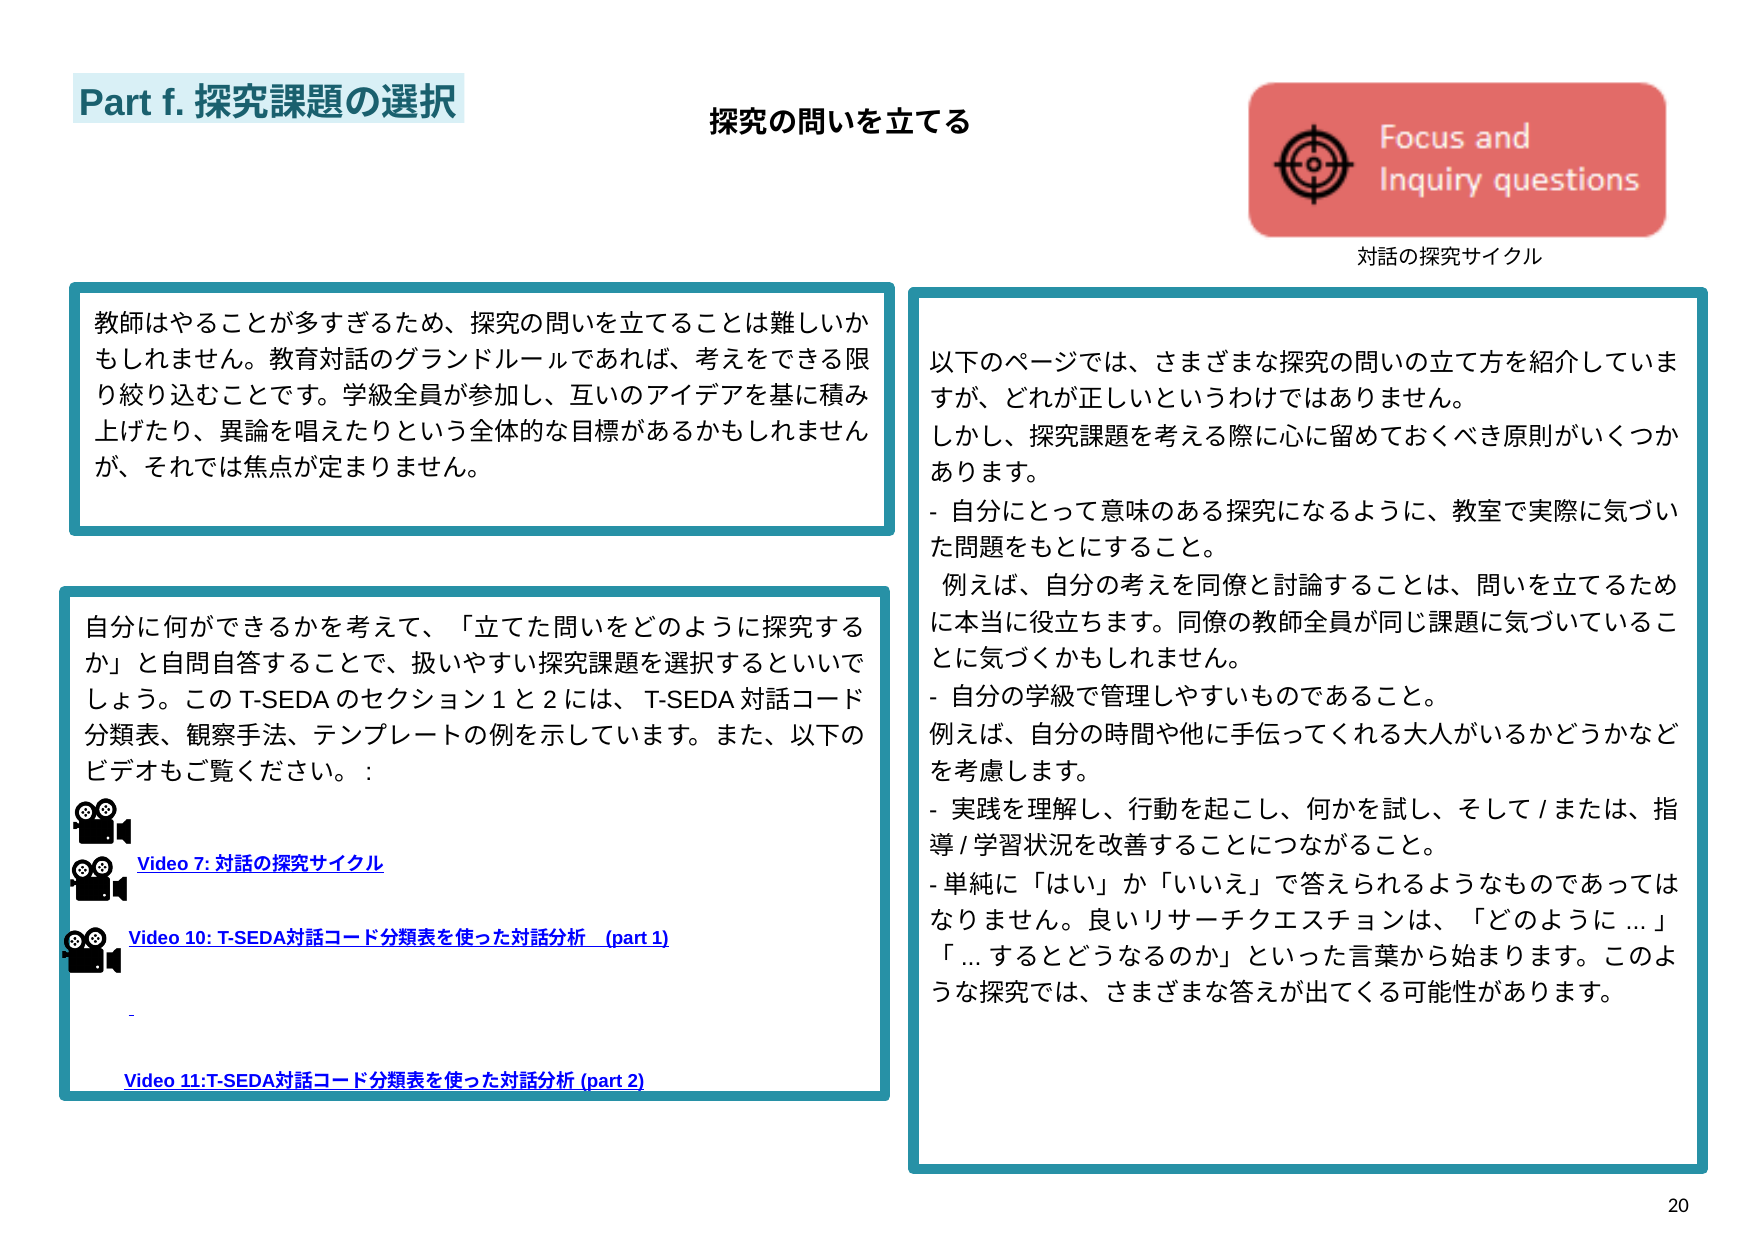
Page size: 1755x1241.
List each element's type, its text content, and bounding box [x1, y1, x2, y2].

picture [62, 927, 121, 973]
picture [72, 798, 131, 844]
text_box Part f.探究課題の選択 [73, 73, 465, 123]
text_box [913, 292, 1703, 1170]
slide_number 20 [1661, 1189, 1698, 1241]
text_box 対話の探究サイクル [1355, 249, 1552, 269]
picture [1247, 80, 1669, 240]
text_box 探究の問いを立てる [651, 101, 1030, 139]
picture [69, 856, 127, 902]
text_box 教師はやることが多すぎるため、探究の問いを立てることは難しいかもしれません。教育対話のグランドルーㇽであれば、考えをできる限り絞り込むことです。学級全員が参加し、互いのアイデアを基に積み上げたり、異論を唱えたりという全体的な目標があるかもしれませんが、それでは焦点が定まりません。 [74, 287, 890, 532]
text_box 自分に何ができるかを考えて、「立てた問いをどのように探究するか」と自問自答することで、扱いやすい探究課題を選択するといいでしょう。このT-SEDAのセクション1と2には、T-SEDA対話コード分類表、観察手法、テンプレートの例を示しています。また、以下のビデオもご覧ください。: Video 7: 対話の探究サイクル Video 10: T-SEDA対話コード分類表を使った対話分析 (part 1) Video 11:T-SEDA対話コード分類表を使った対話分析 (part 2) [64, 591, 886, 1096]
